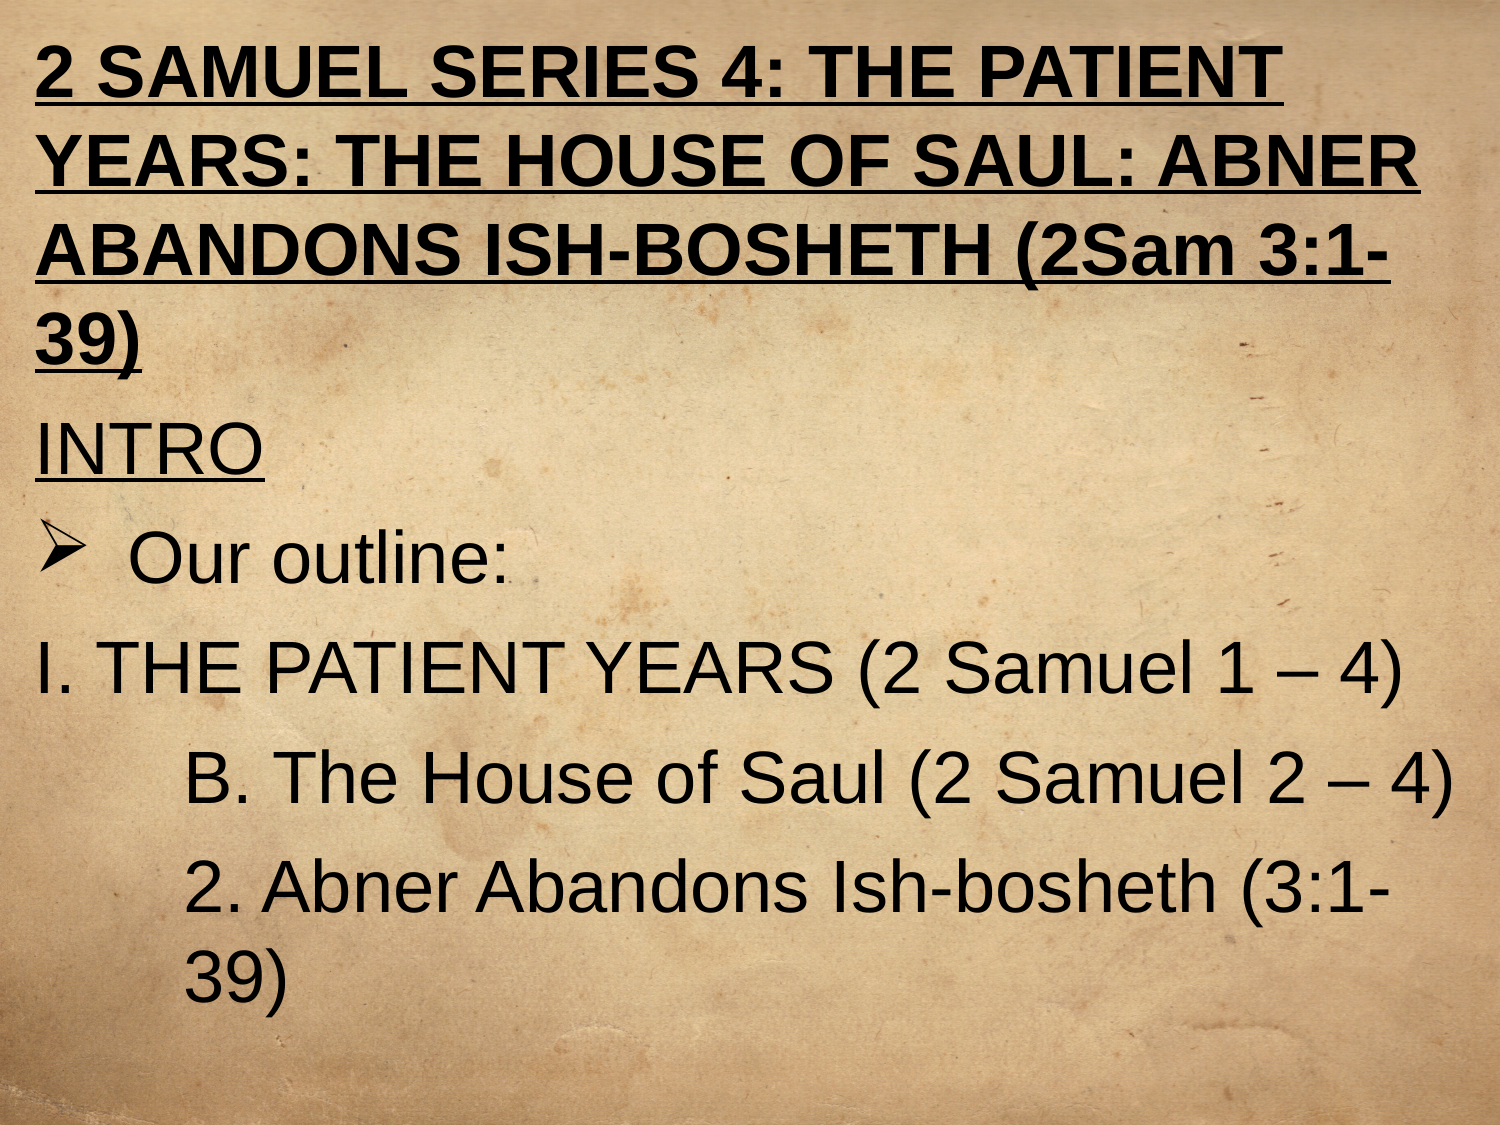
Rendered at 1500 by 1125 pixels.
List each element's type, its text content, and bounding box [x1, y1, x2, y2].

subtitle 2 SAMUEL SERIES 4: THE PATIENT YEARS: THE HOUSE OF SAUL: ABNER ABANDONS ISH-BOSHETH (2Sam 3:1-39) INTRO Our outline: I. THE PATIENT YEARS (2 Samuel 1 – 4) B. The House of Saul (2 Samuel 2 – 4) 2. Abner Abandons Ish-bosheth (3:1- 39) [19, 15, 1485, 1108]
picture [0, 0, 1500, 1125]
